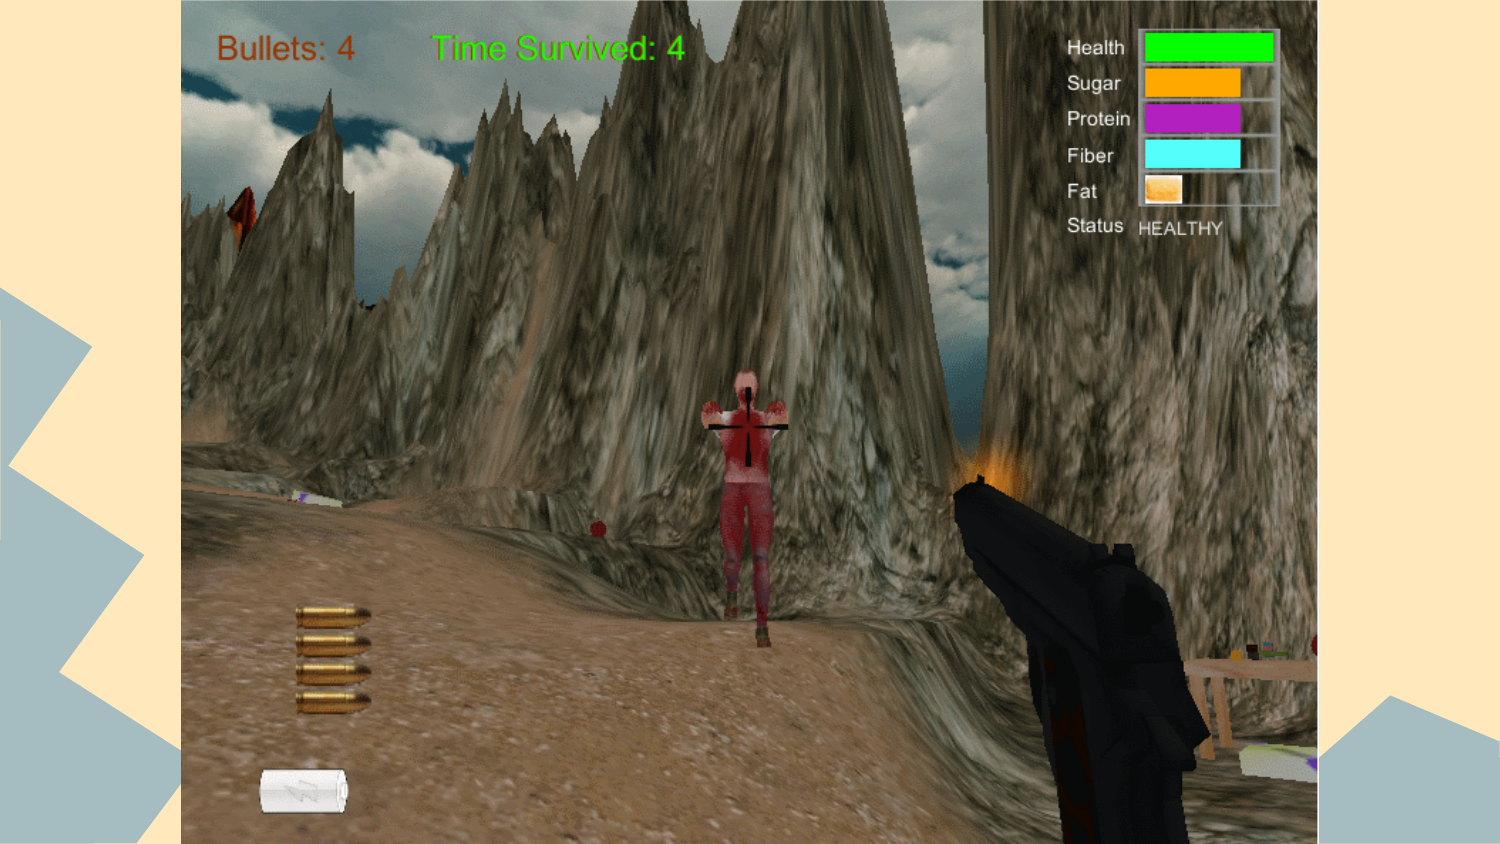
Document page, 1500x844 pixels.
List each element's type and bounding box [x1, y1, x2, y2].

picture [181, 0, 1319, 844]
